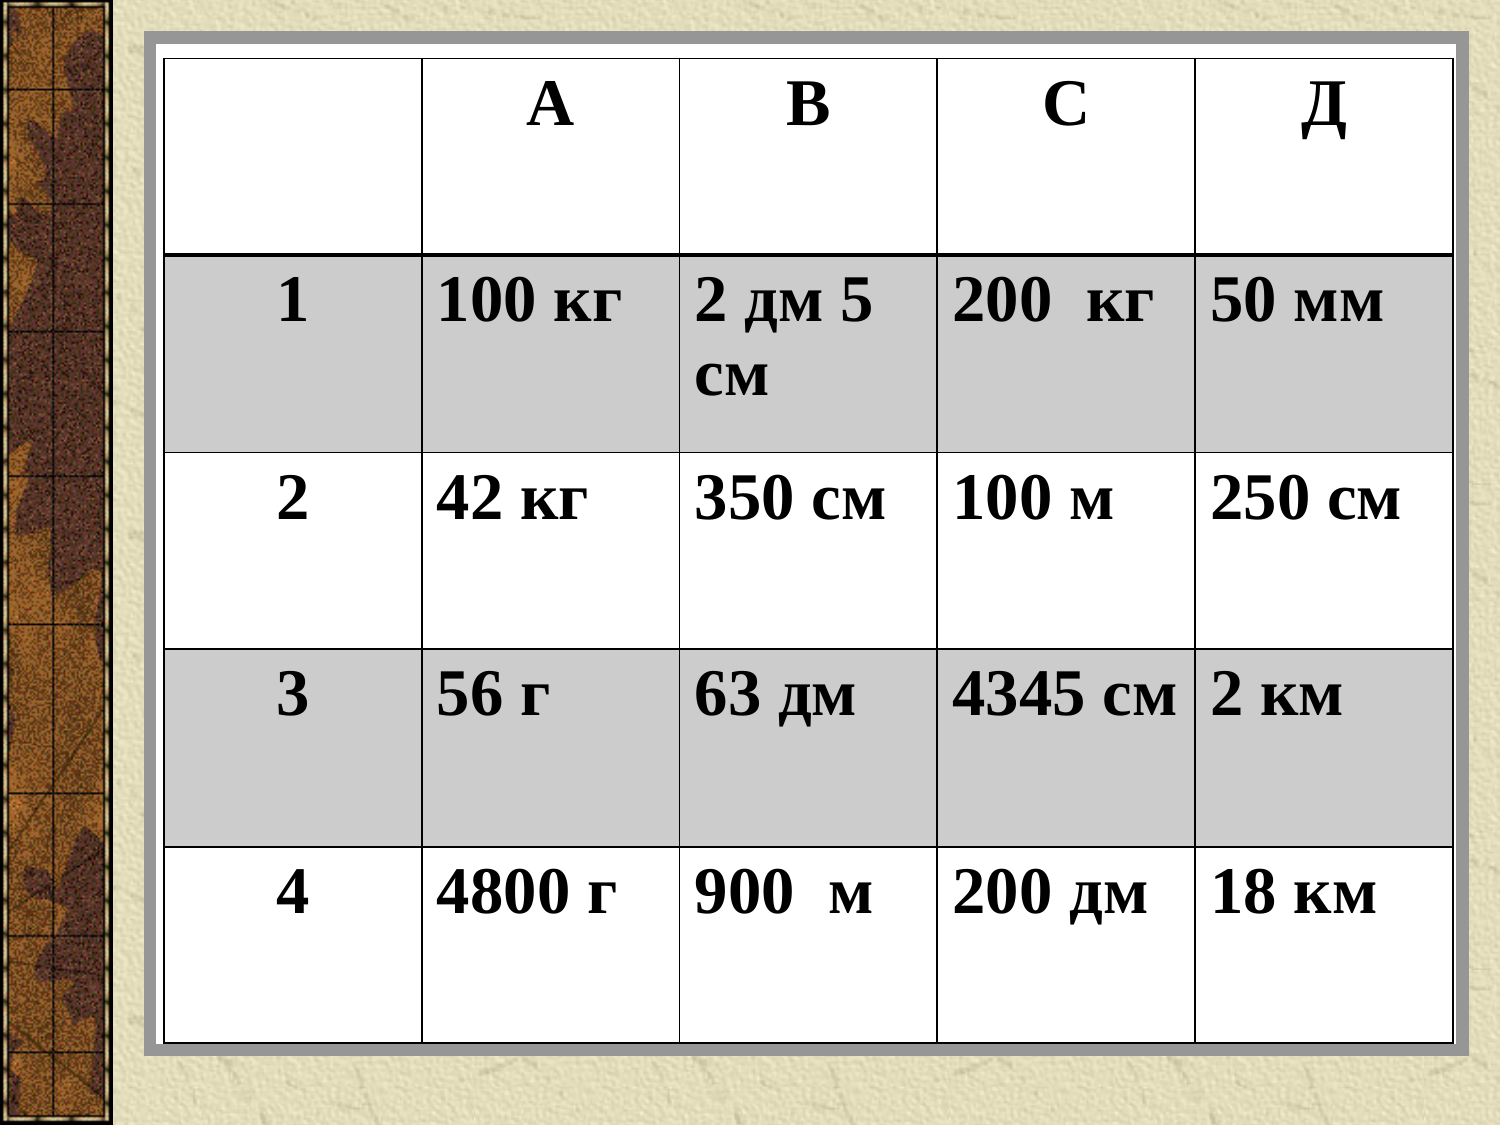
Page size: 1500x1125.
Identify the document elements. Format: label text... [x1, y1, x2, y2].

table_header [165, 59, 421, 253]
table_cell 100 кг [423, 257, 679, 452]
table_header Д [1196, 59, 1452, 253]
picture [0, 0, 1500, 1125]
table_cell 100 м [938, 453, 1194, 648]
table_header С [938, 59, 1194, 253]
table_cell 50 мм [1196, 257, 1452, 452]
table_cell 63 дм [680, 650, 936, 846]
table_cell 1 [165, 257, 421, 452]
table_cell 2 [165, 453, 421, 648]
table_cell 18 км [1196, 848, 1452, 1042]
table_header А [423, 59, 679, 253]
table_cell 200 кг [938, 257, 1194, 452]
table_cell 4800 г [423, 848, 679, 1042]
table_header В [680, 59, 936, 253]
table_cell 4 [165, 848, 421, 1042]
table_cell 350 см [680, 453, 936, 648]
table_cell 3 [165, 650, 421, 846]
table_cell 42 кг [423, 453, 679, 648]
table_cell 250 см [1196, 453, 1452, 648]
table_cell 56 г [423, 650, 679, 846]
table_cell 4345 см [938, 650, 1194, 846]
table_cell 200 дм [938, 848, 1194, 1042]
table_cell 2 дм 5 см [680, 257, 936, 452]
table_cell 900 м [680, 848, 936, 1042]
table_cell 2 км [1196, 650, 1452, 846]
